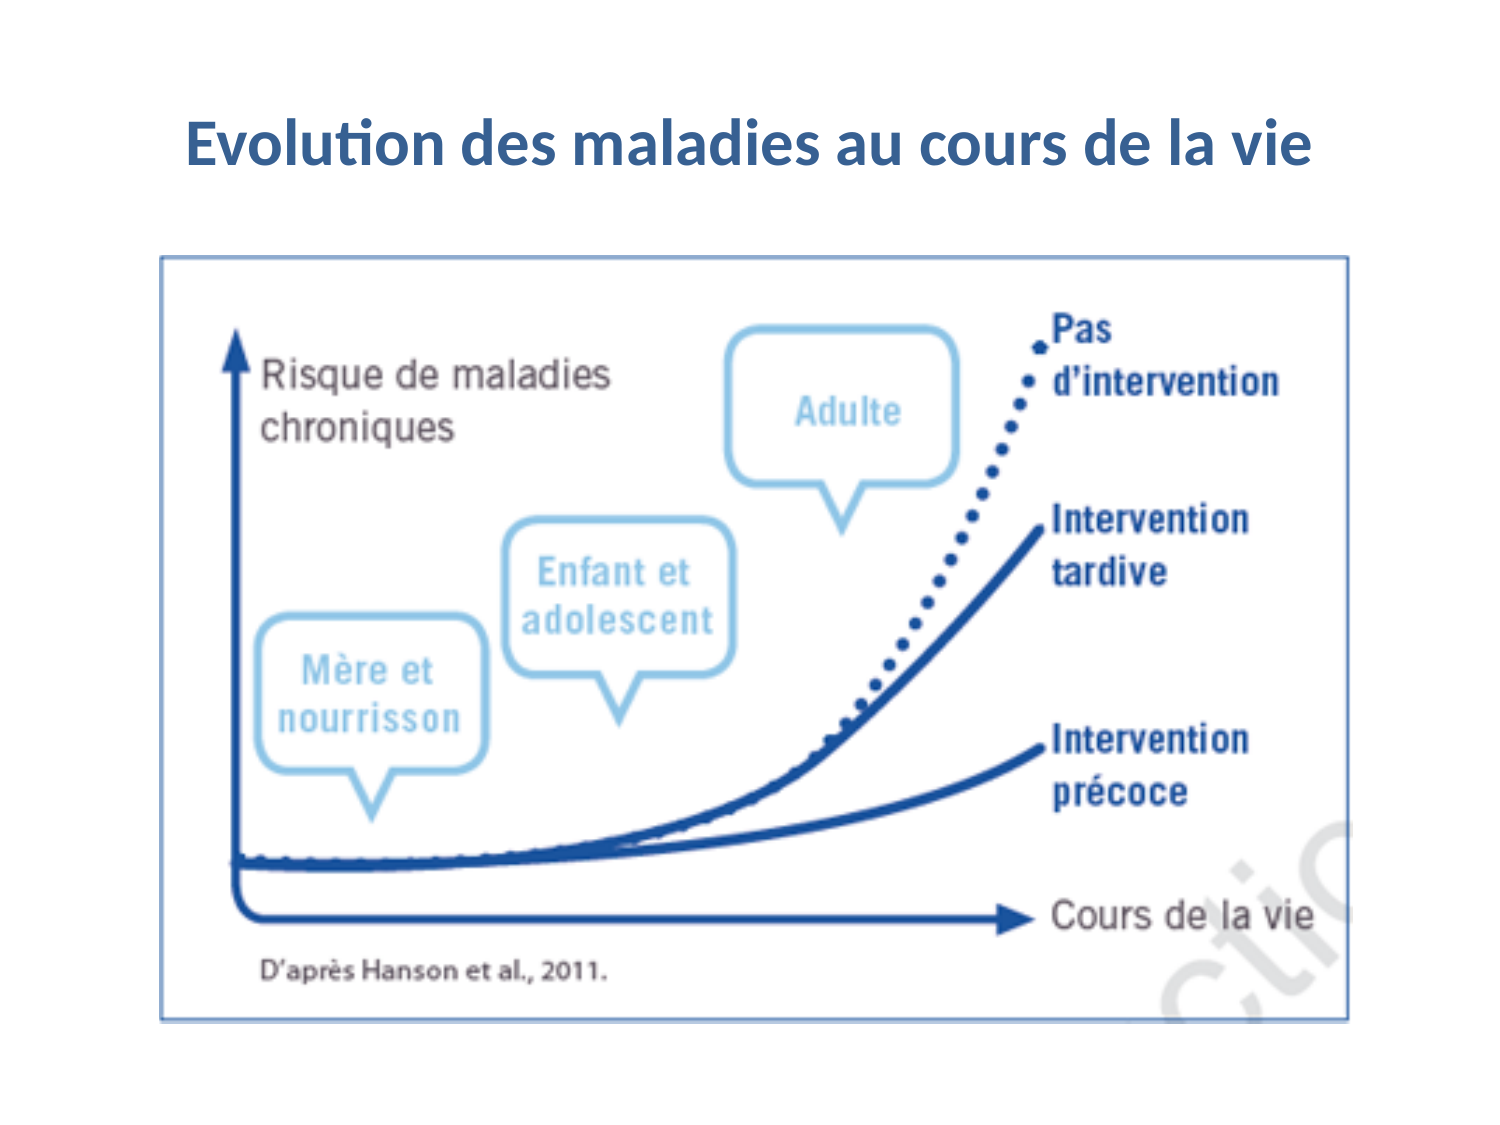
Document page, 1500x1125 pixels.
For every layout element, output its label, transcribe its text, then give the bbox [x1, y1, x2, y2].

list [159, 255, 1353, 1024]
title Evolution des maladies au cours de la vie [75, 45, 1425, 233]
